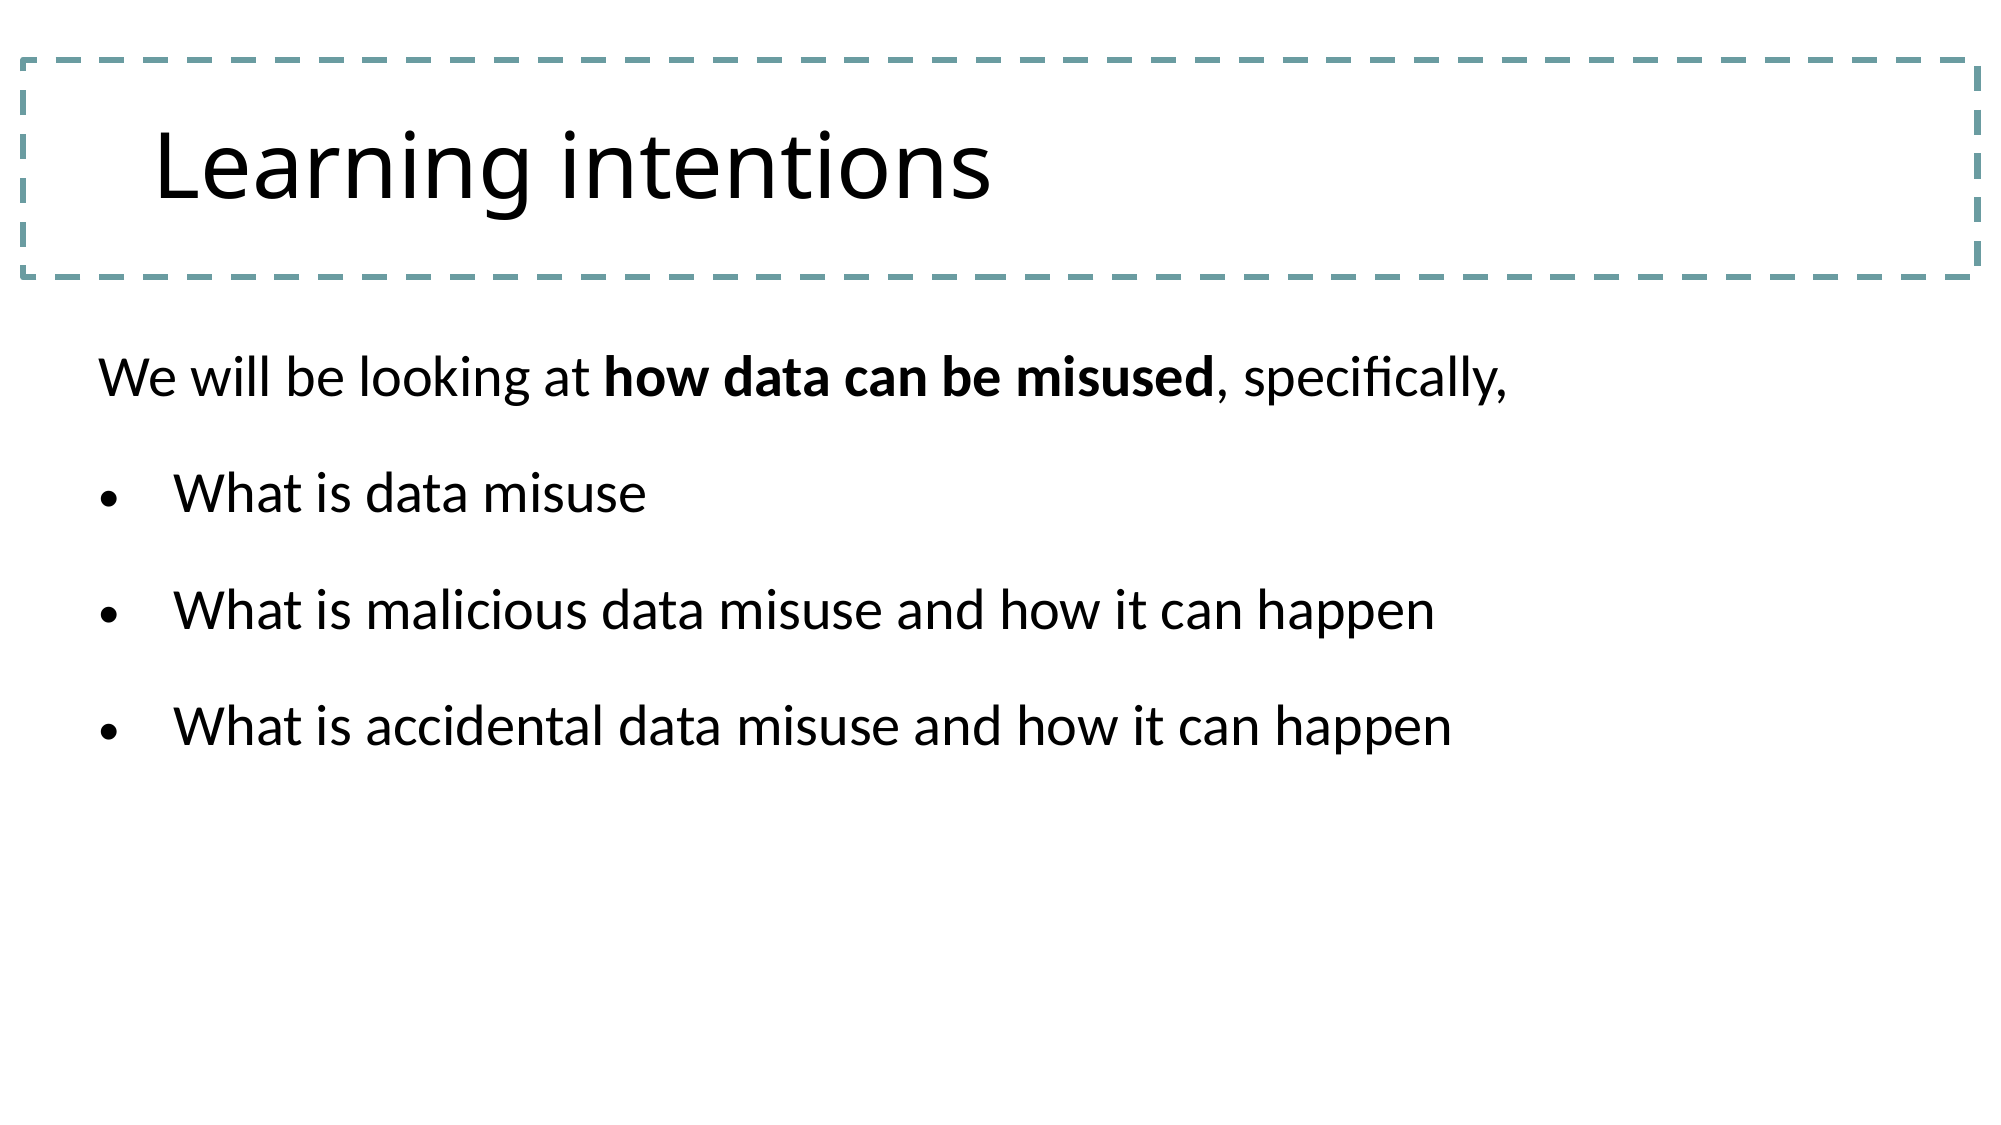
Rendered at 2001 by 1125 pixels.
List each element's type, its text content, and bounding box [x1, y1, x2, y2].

title Learning intentions [137, 59, 1863, 278]
table_header We will be looking at how data can be misused, specifically, What is data misuse What is malicious data misuse and how it can happen What is accidental data misuse and how it can happen [84, 315, 1862, 943]
